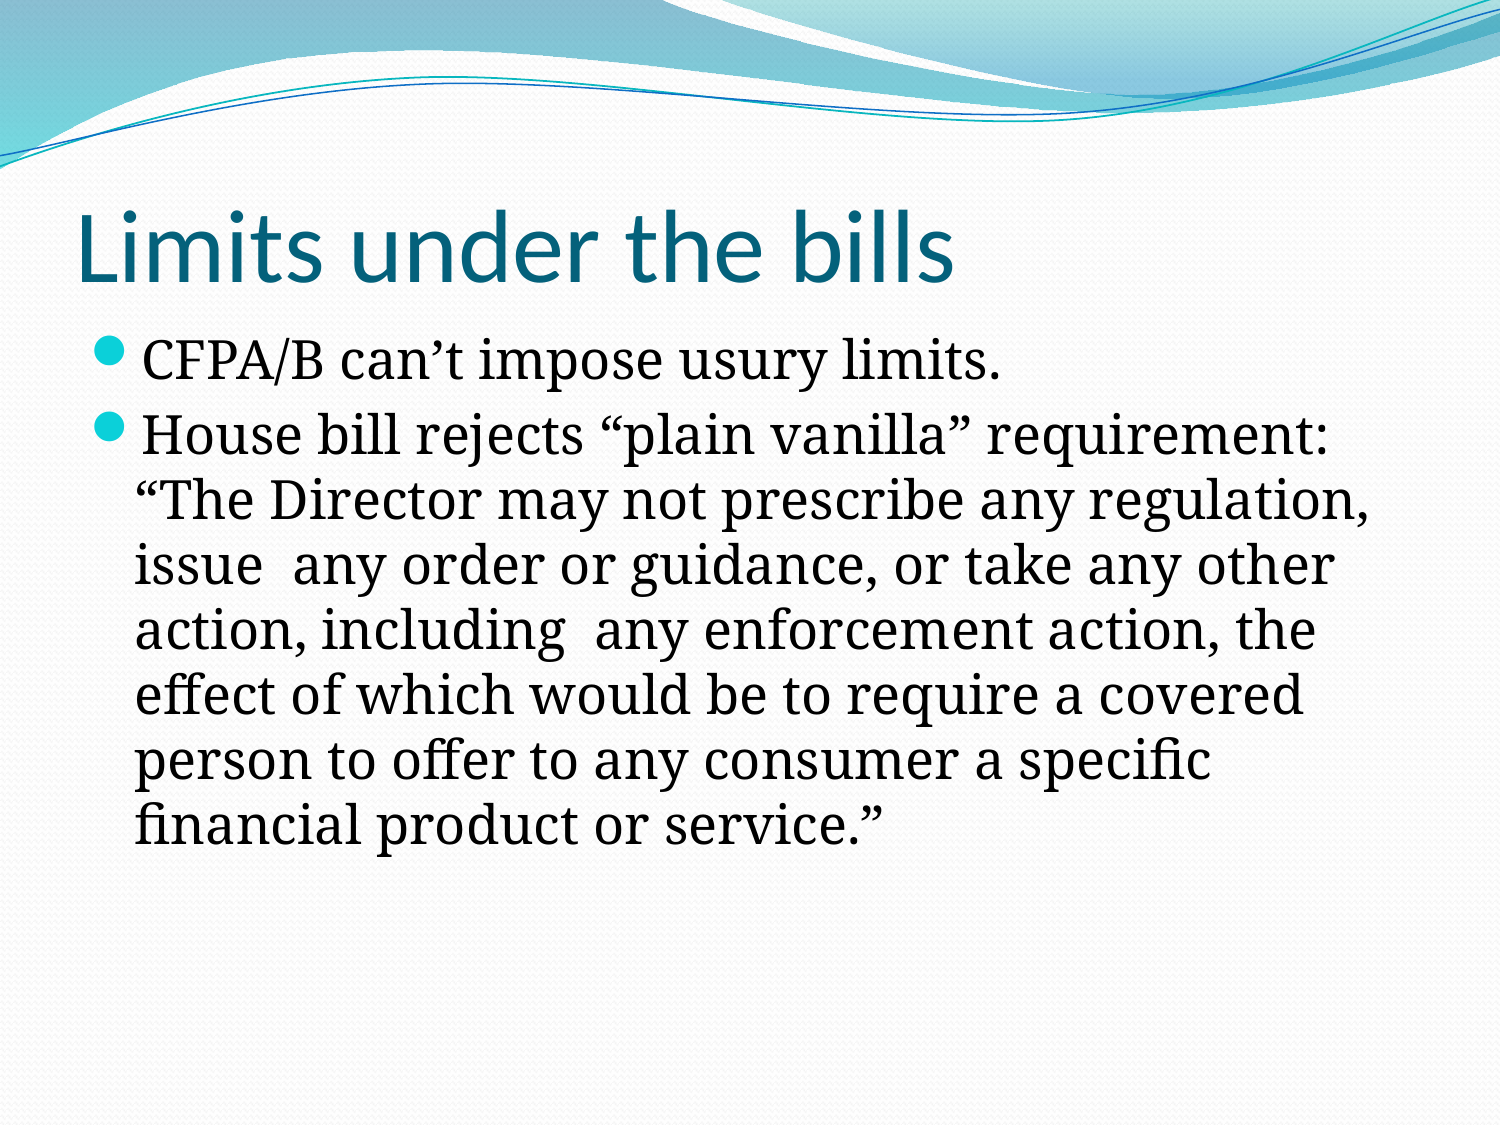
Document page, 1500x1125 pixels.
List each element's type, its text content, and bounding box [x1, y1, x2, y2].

title Limits under the bills [74, 115, 1426, 304]
list CFPA/B can’t impose usury limits. House bill rejects “plain vanilla” requirement: “The Director may not prescribe any regulation, issue any order or guidance, or take any other action, including any enforcement action, the effect of which would be to require a covered person to offer to any consumer a specific financial product or service.” [74, 317, 1426, 1038]
